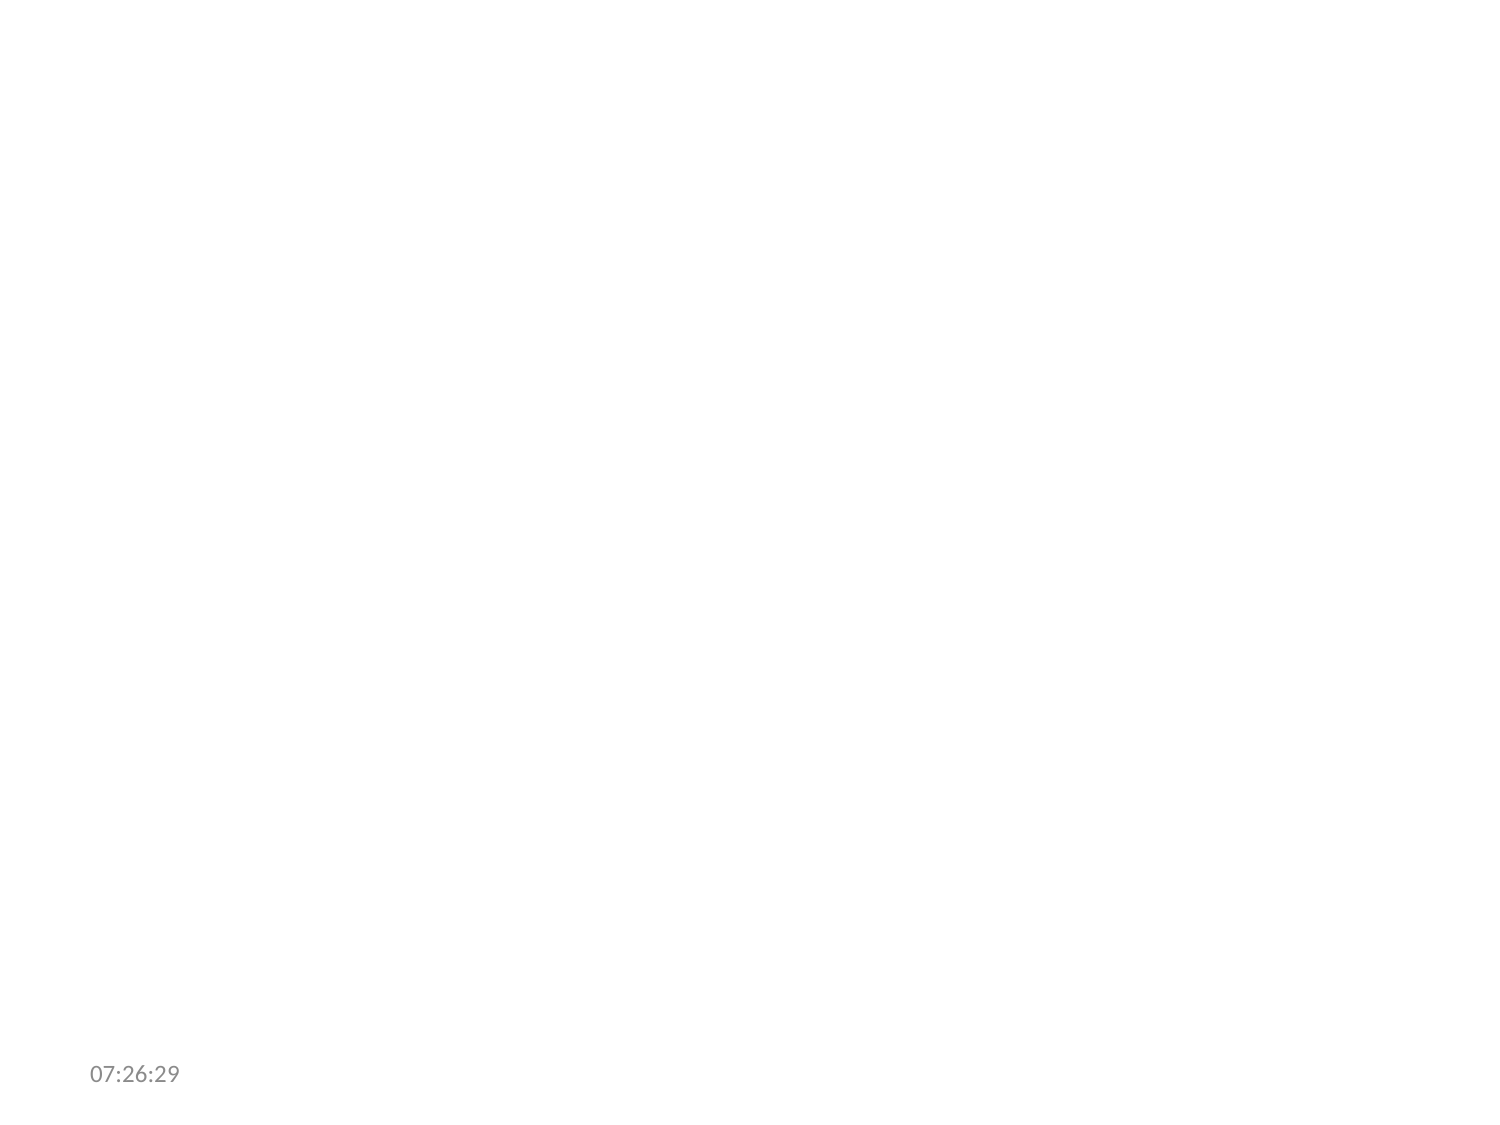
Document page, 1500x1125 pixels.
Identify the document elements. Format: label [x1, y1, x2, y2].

slide_number [75, 1042, 425, 1103]
